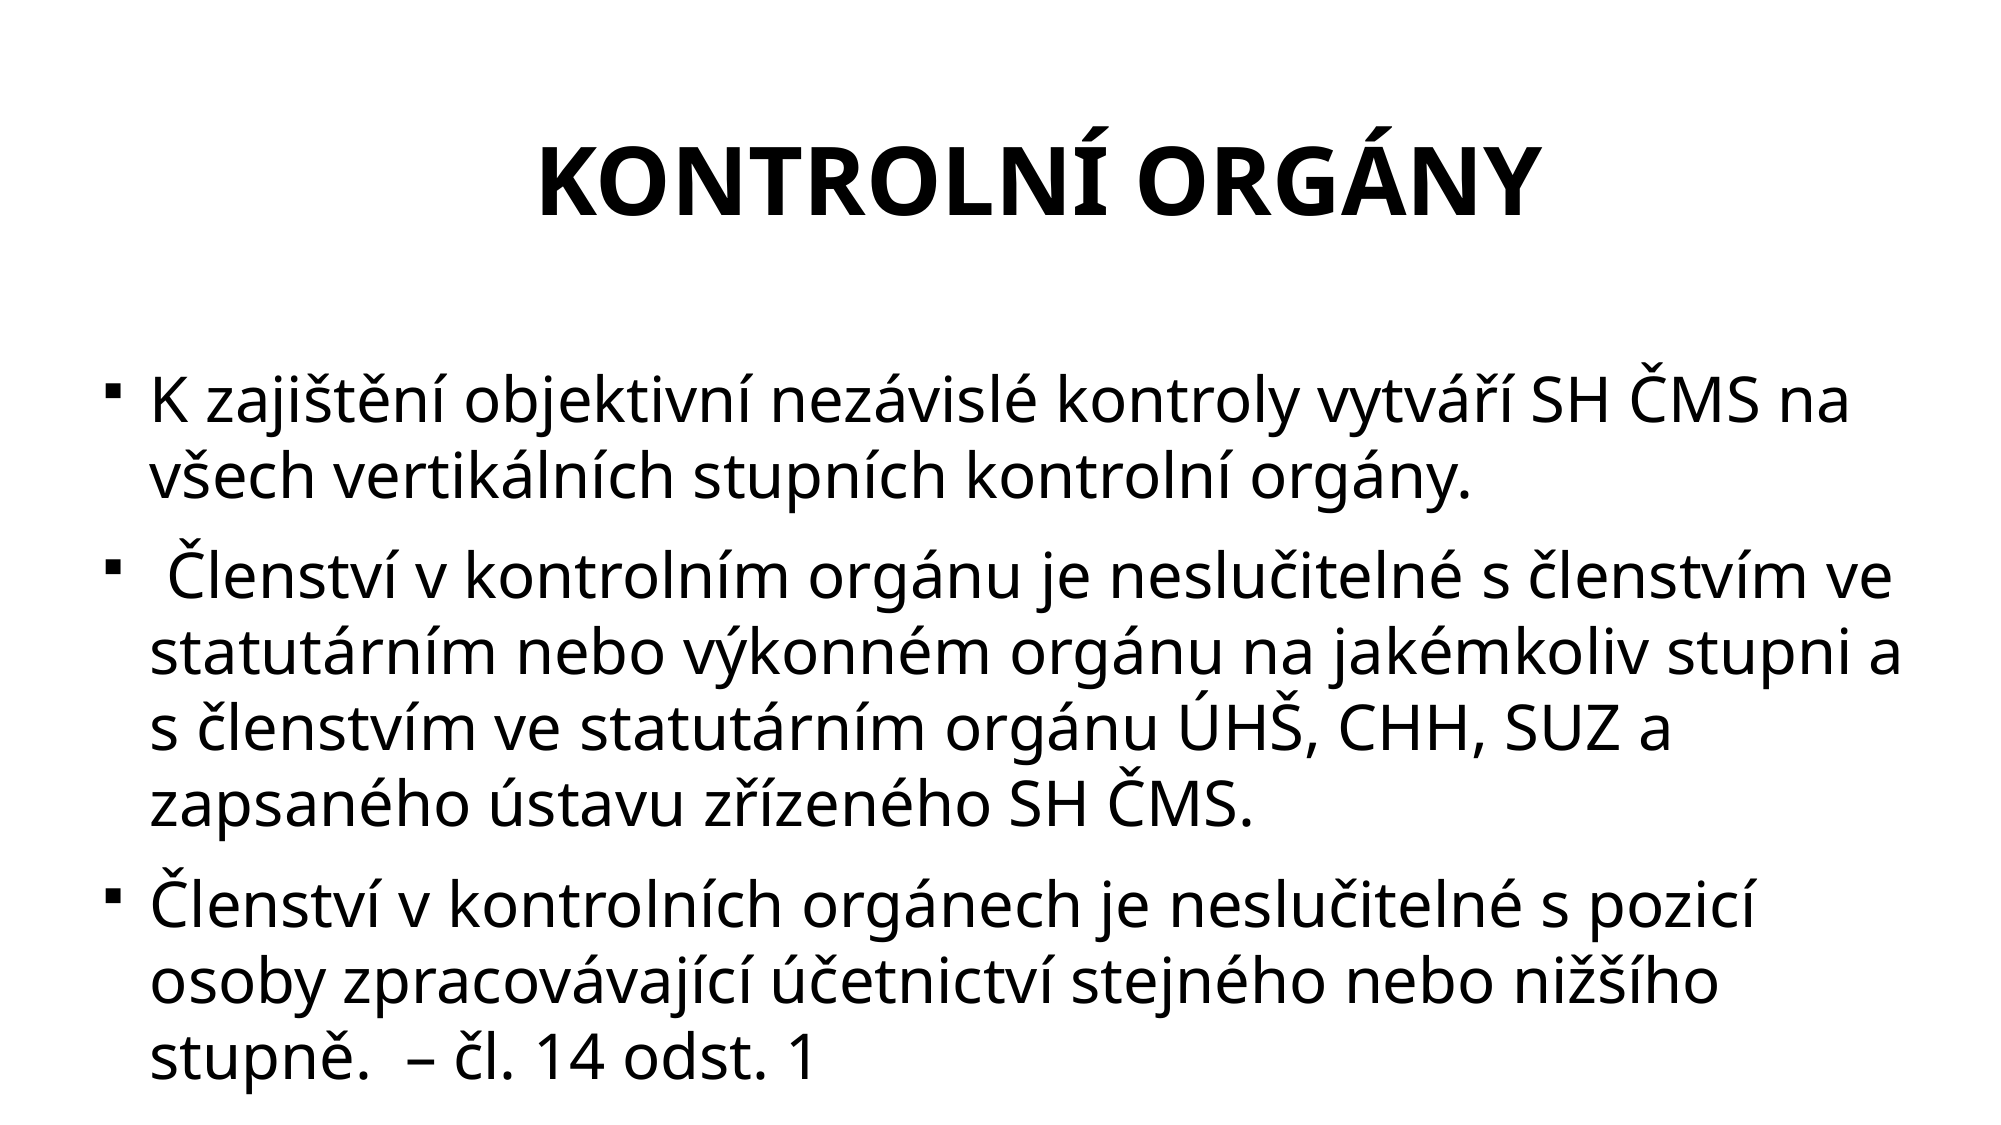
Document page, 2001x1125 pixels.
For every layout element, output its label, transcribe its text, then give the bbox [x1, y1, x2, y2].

list KONTROLNÍ ORGÁNY K zajištění objektivní nezávislé kontroly vytváří SH ČMS na všech vertikálních stupních kontrolní orgány. Členství v kontrolním orgánu je neslučitelné s členstvím ve statutárním nebo výkonném orgánu na jakémkoliv stupni a s členstvím ve statutárním orgánu ÚHŠ, CHH, SUZ a zapsaného ústavu zřízeného SH ČMS. Členství v kontrolních orgánech je neslučitelné s pozicí osoby zpracovávající účetnictví stejného nebo nižšího stupně. – čl. 14 odst. 1 [86, 112, 1944, 1105]
